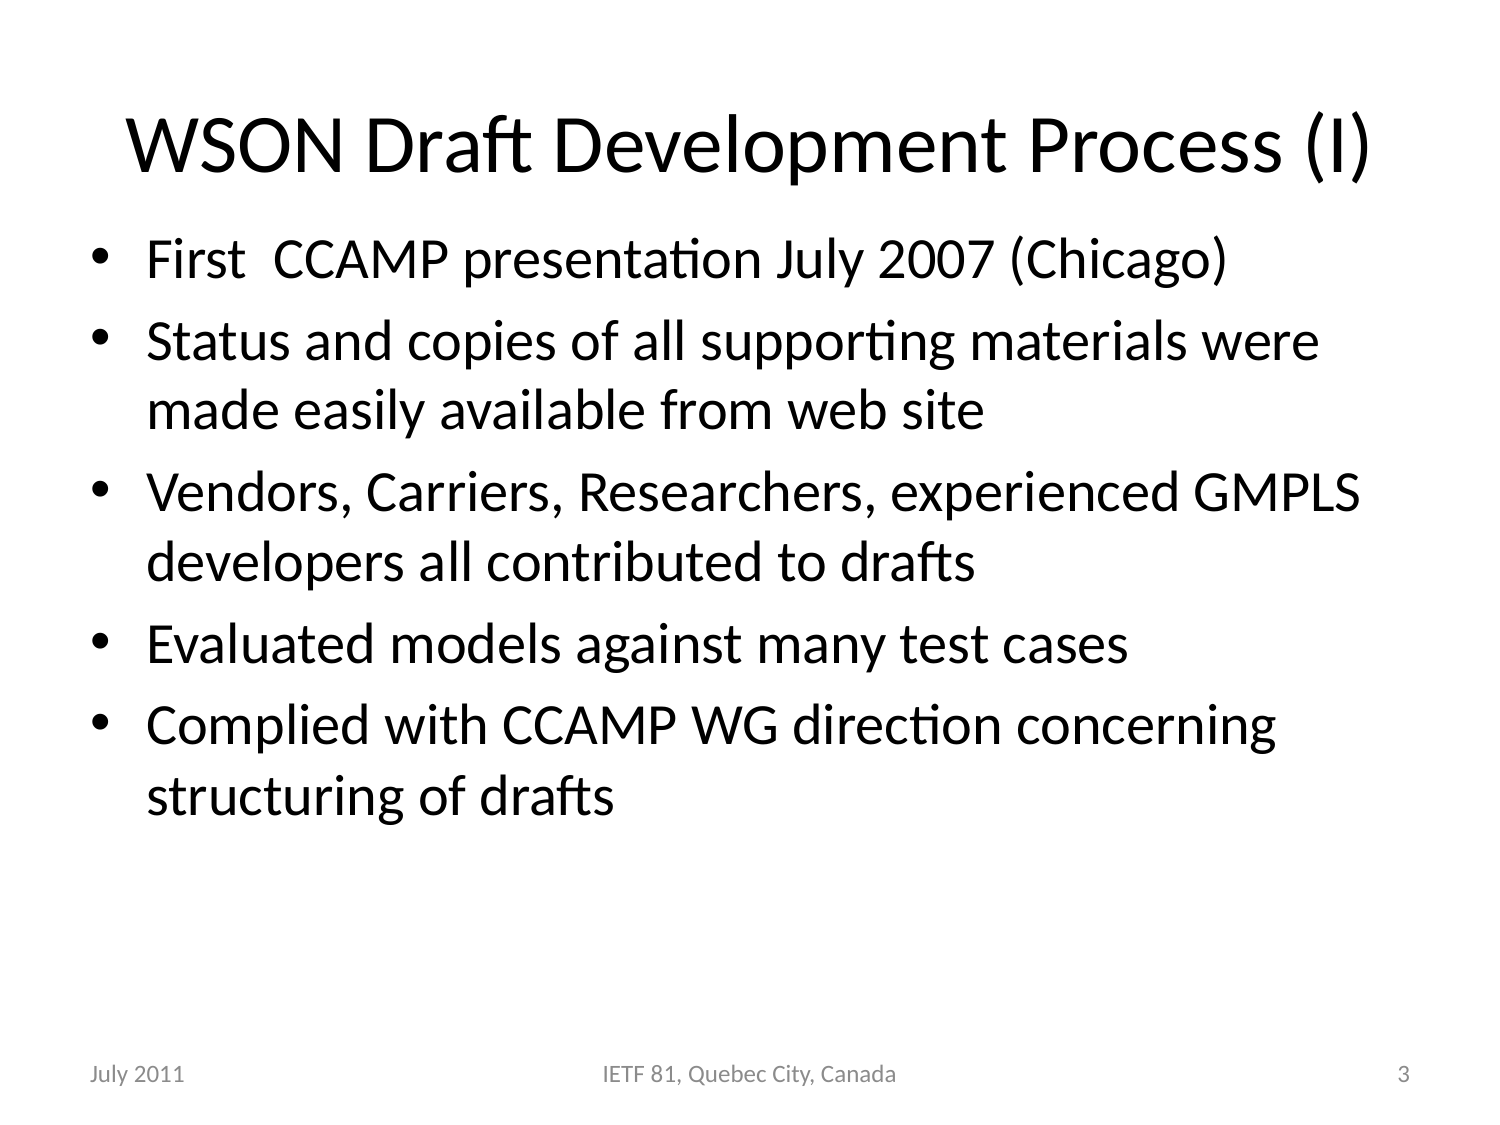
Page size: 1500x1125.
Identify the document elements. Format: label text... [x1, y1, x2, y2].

footer IETF 81, Quebec City, Canada [512, 1042, 988, 1103]
list First CCAMP presentation July 2007 (Chicago) Status and copies of all supporting materials were made easily available from web site Vendors, Carriers, Researchers, experienced GMPLS developers all contributed to drafts Evaluated models against many test cases Complied with CCAMP WG direction concerning structuring of drafts [74, 212, 1463, 956]
slide_number 3 [1074, 1042, 1425, 1103]
title WSON Draft Development Process (I) [74, 44, 1426, 212]
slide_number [75, 1042, 425, 1103]
